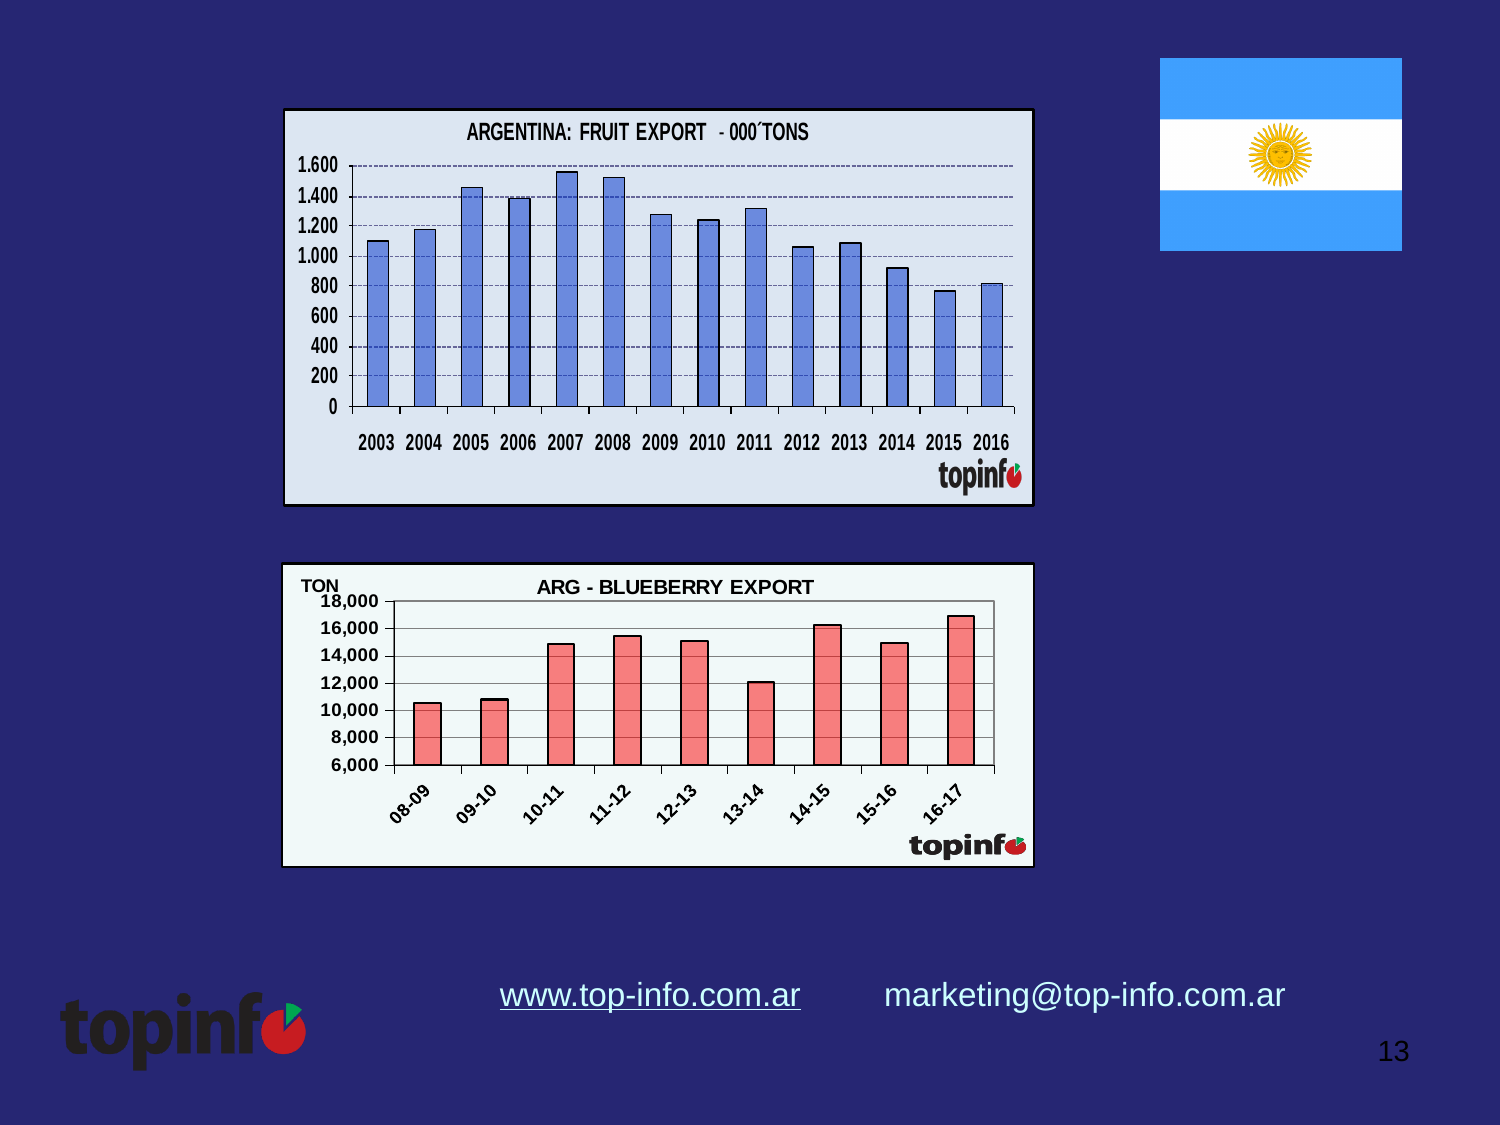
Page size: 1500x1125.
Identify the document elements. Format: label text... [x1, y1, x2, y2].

picture [40, 967, 322, 1093]
picture [280, 105, 1036, 508]
chart [280, 562, 1036, 875]
picture [1159, 58, 1402, 252]
footer www.top-info.com.ar marketing@top-info.com.ar [361, 965, 1426, 1025]
slide_number 13 [1074, 1024, 1426, 1103]
